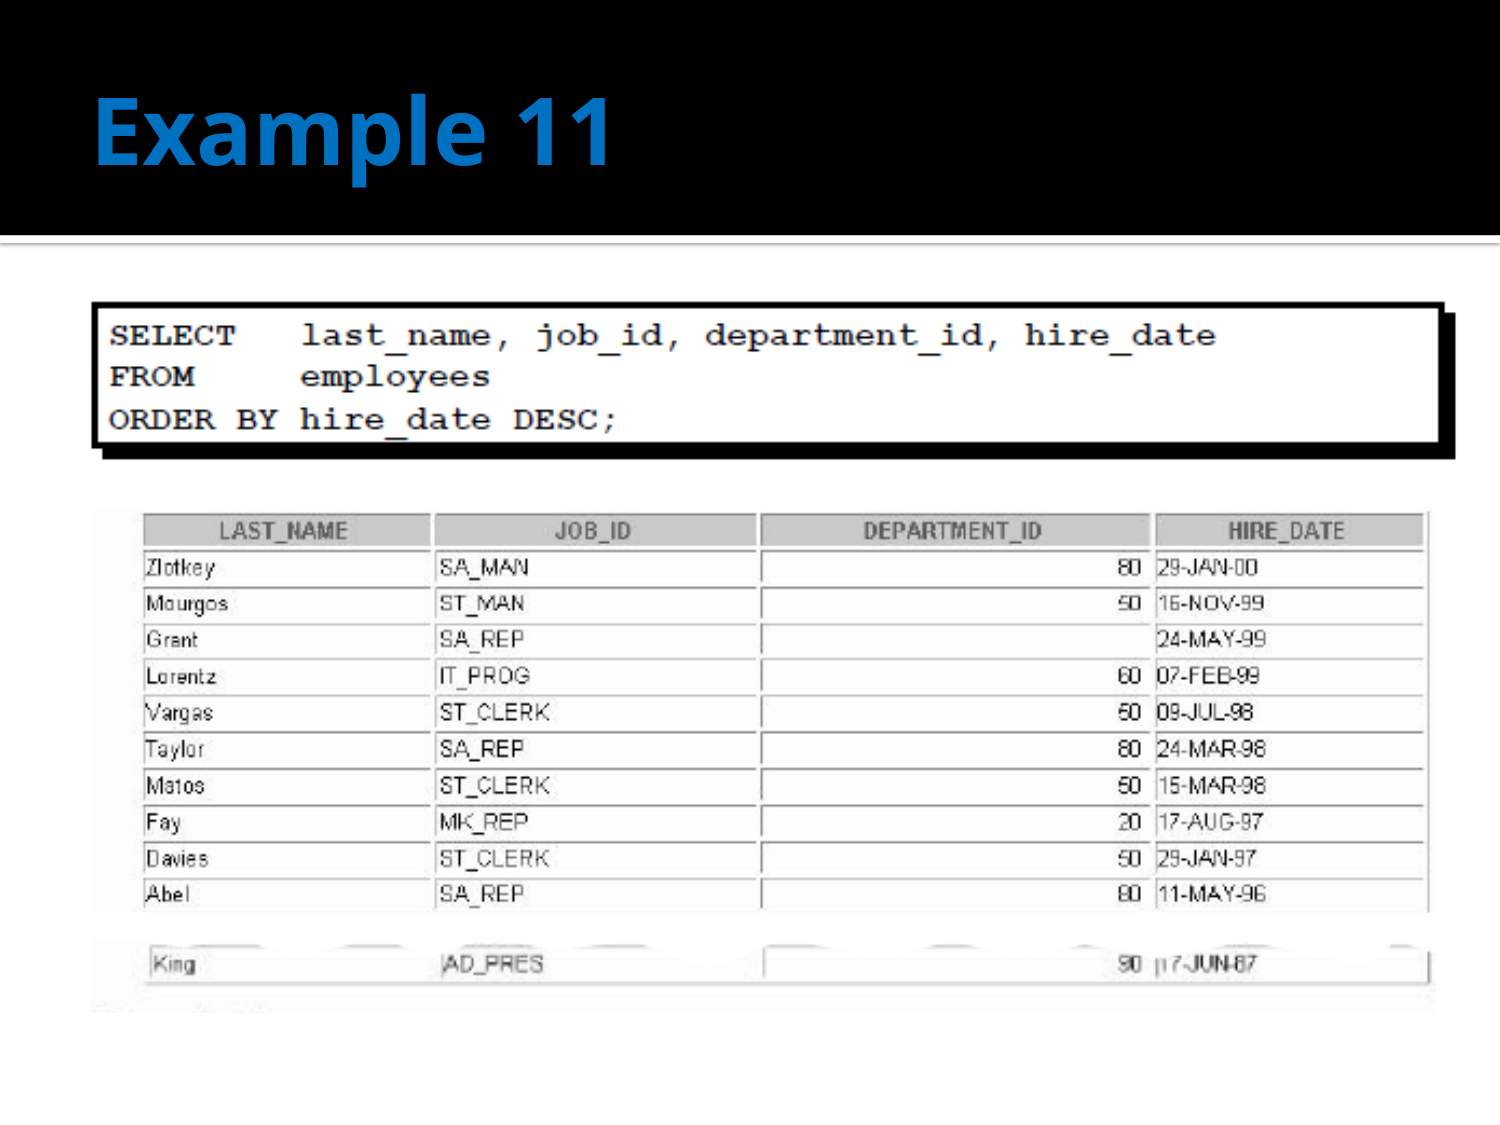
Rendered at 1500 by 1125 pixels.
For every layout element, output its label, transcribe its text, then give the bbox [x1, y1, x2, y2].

picture [24, 287, 1475, 1013]
title Example 11 [75, 25, 1425, 231]
